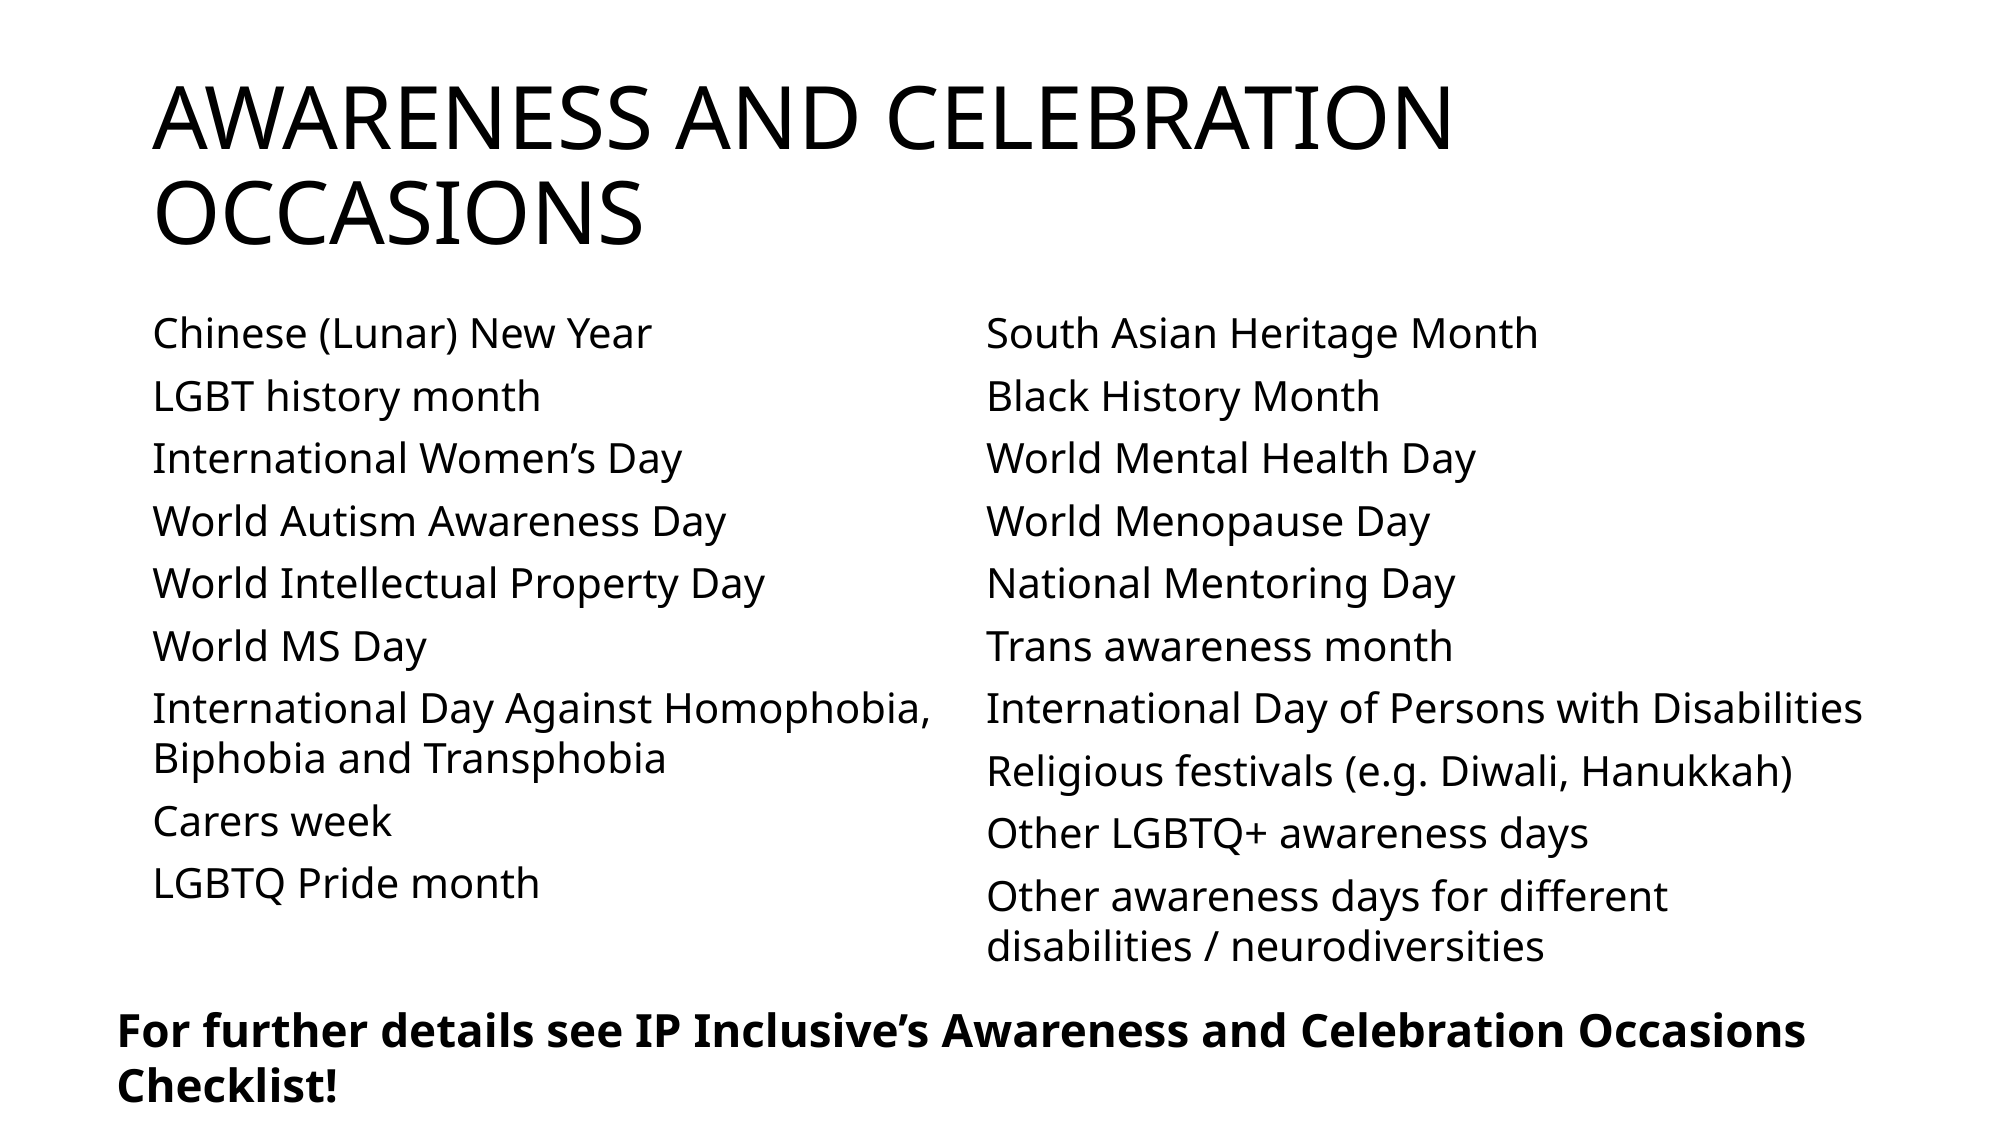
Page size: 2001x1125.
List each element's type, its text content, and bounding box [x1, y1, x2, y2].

text_box South Asian Heritage Month Black History Month World Mental Health Day World Menopause Day National Mentoring Day Trans awareness month International Day of Persons with Disabilities Religious festivals (e.g. Diwali, Hanukkah) Other LGBTQ+ awareness days Other awareness days for different disabilities / neurodiversities [971, 299, 1914, 855]
text_box For further details see IP Inclusive’s Awareness and Celebration Occasions Checklist! [101, 994, 1940, 1120]
list Chinese (Lunar) New Year LGBT history month International Women’s Day World Autism Awareness Day World Intellectual Property Day World MS Day International Day Against Homophobia, Biphobia and Transphobia Carers week LGBTQ Pride month [137, 299, 951, 904]
title AWARENESS AND CELEBRATION OCCASIONS [137, 59, 1863, 278]
